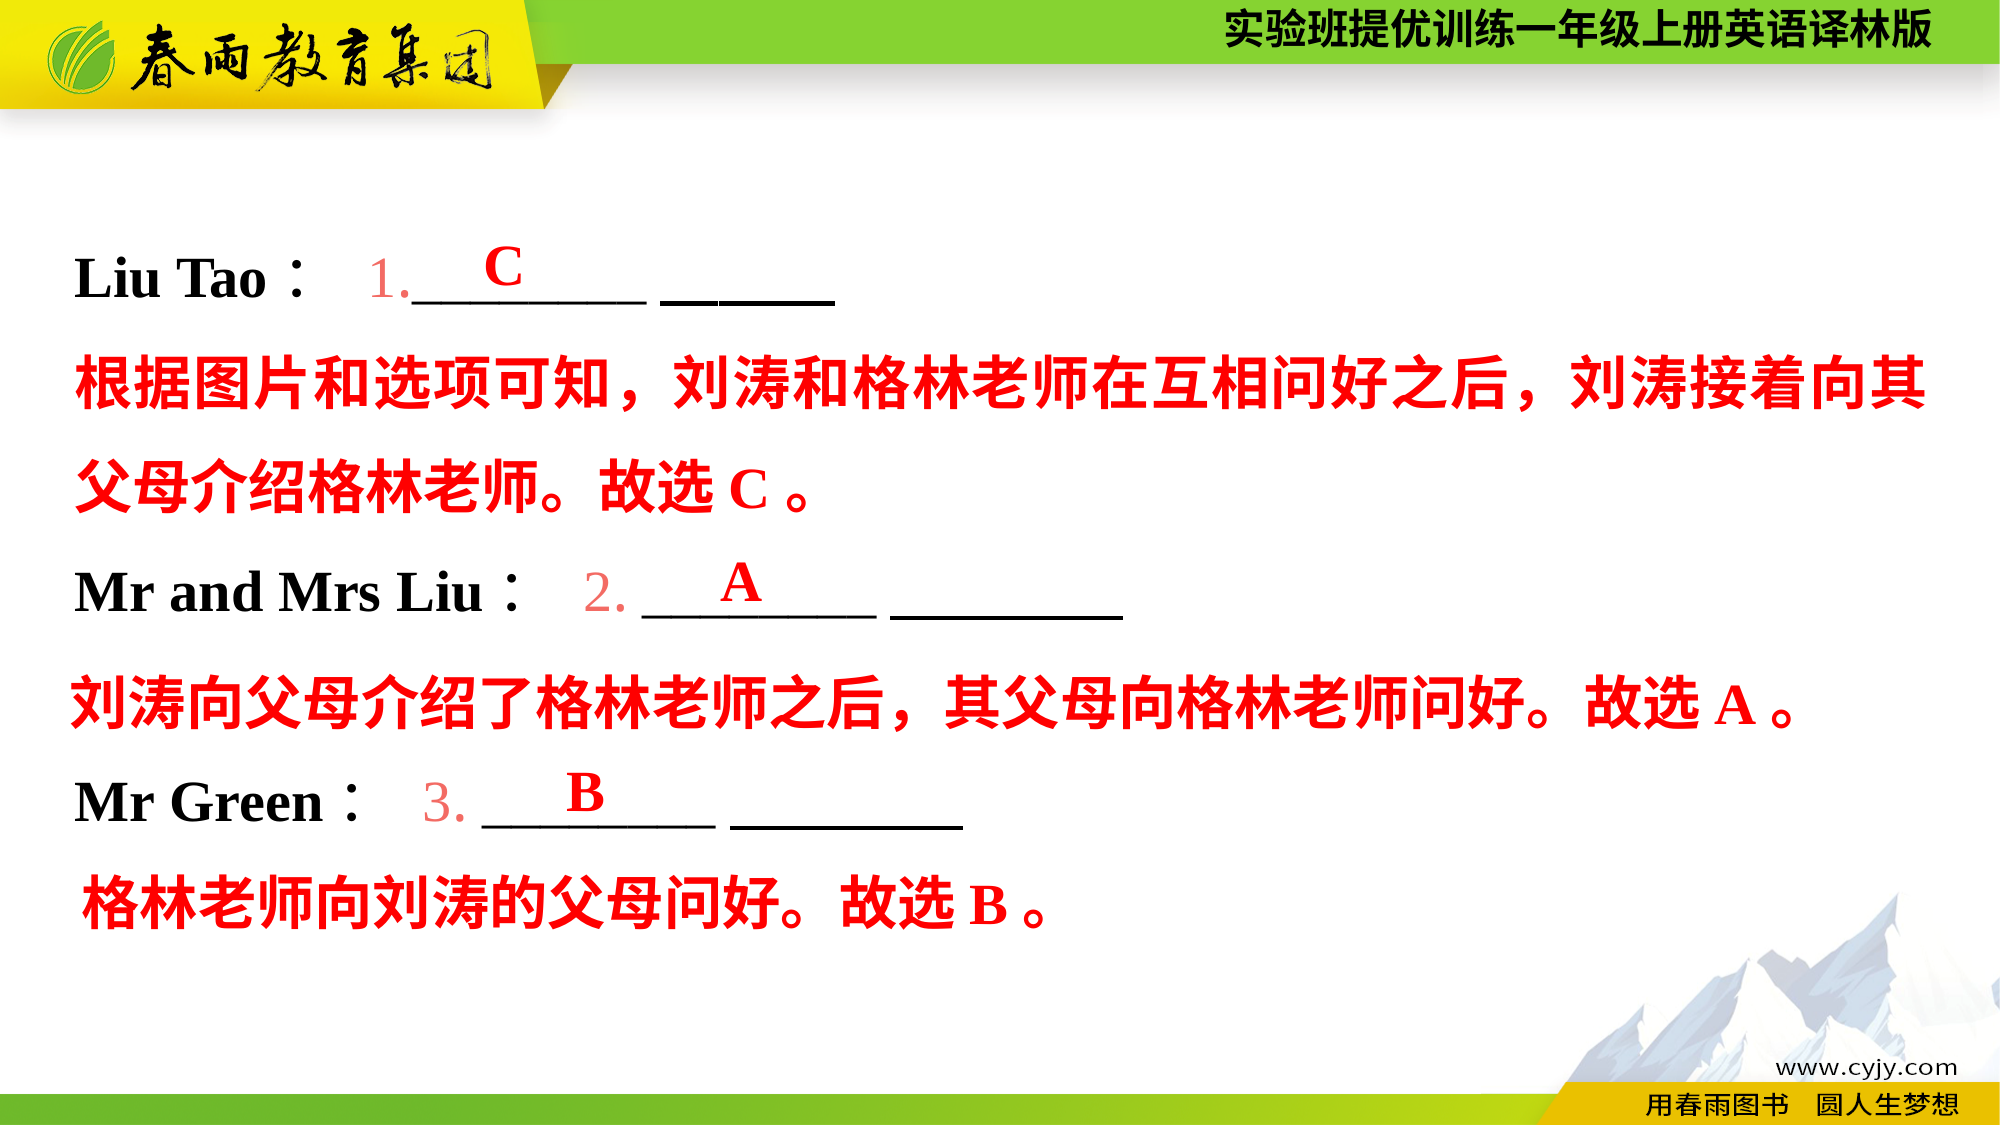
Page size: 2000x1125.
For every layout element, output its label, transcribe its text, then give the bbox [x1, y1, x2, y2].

list Liu Tao： 1.________ Mr and Mrs Liu： 2. ________ Mr Green： 3. ________ [59, 196, 1944, 303]
text_box 刘涛向父母介绍了格林老师之后，其父母向格林老师问好。故选A。 [54, 623, 1939, 744]
text_box A [705, 535, 777, 621]
text_box C [468, 219, 541, 305]
text_box 根据图片和选项可知，刘涛和格林老师在互相问好之后，刘涛接着向其父母介绍格林老师。故选C。 [59, 303, 1944, 529]
picture [0, 0, 2000, 1125]
text_box 格林老师向刘涛的父母问好。故选B。 [66, 824, 1951, 945]
text_box B [551, 745, 620, 831]
list Liu Tao： 1.________ Mr and Mrs Liu： 2. ________ Mr Green： 3. ________ [59, 529, 1944, 848]
